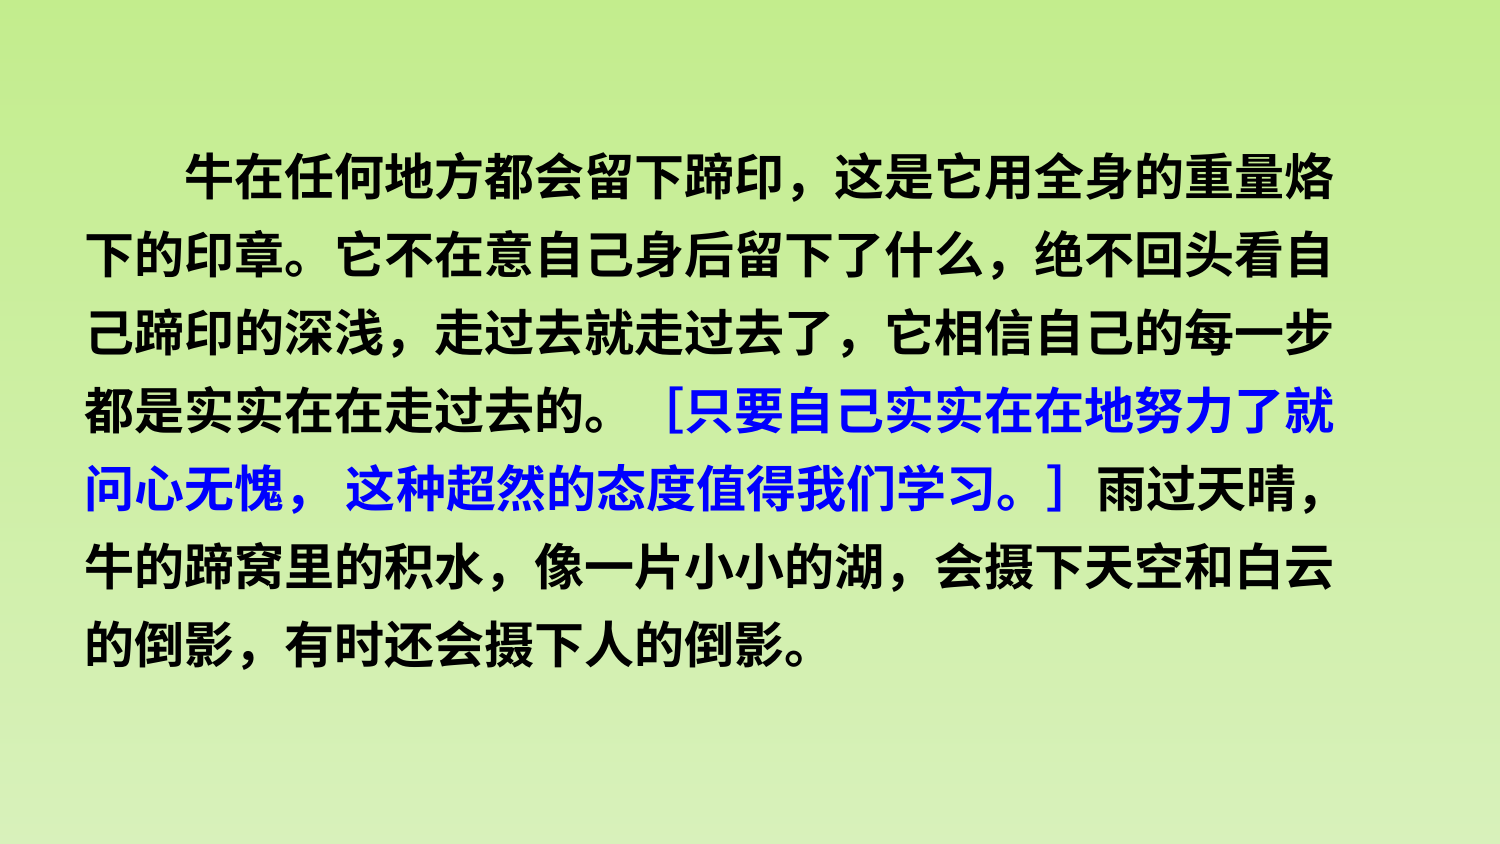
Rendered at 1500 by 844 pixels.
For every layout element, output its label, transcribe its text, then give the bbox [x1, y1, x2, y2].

text_box 牛在任何地方都会留下蹄印，这是它用全身的重量烙下的印章。它不在意自己身后留下了什么，绝不回头看自己蹄印的深浅，走过去就走过去了，它相信自己的每一步都是实实在在走过去的。［只要自己实实在在地努力了就问心无愧， 这种超然的态度值得我们学习。］雨过天晴，牛的蹄窝里的积水，像一片小小的湖，会摄下天空和白云的倒影，有时还会摄下人的倒影。 [70, 120, 1383, 681]
